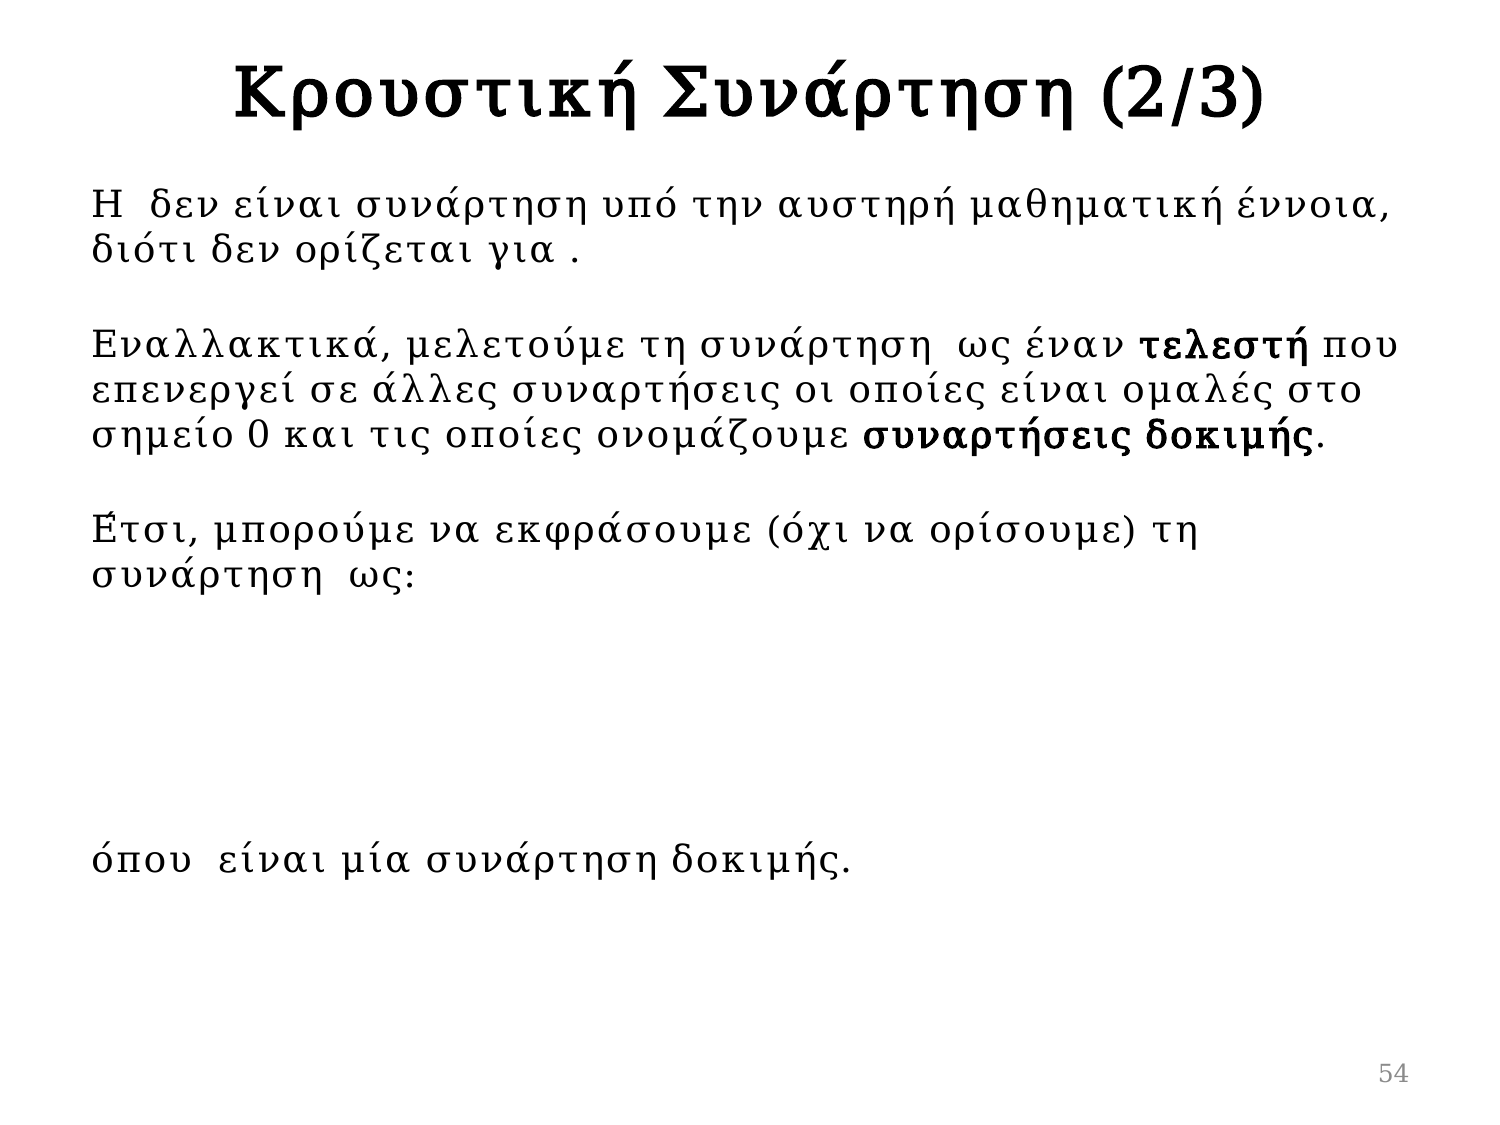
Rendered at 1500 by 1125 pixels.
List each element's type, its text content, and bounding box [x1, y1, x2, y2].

title Κρουστική Συνάρτηση (2/3) [75, 19, 1425, 159]
slide_number 54 [1222, 1042, 1425, 1103]
